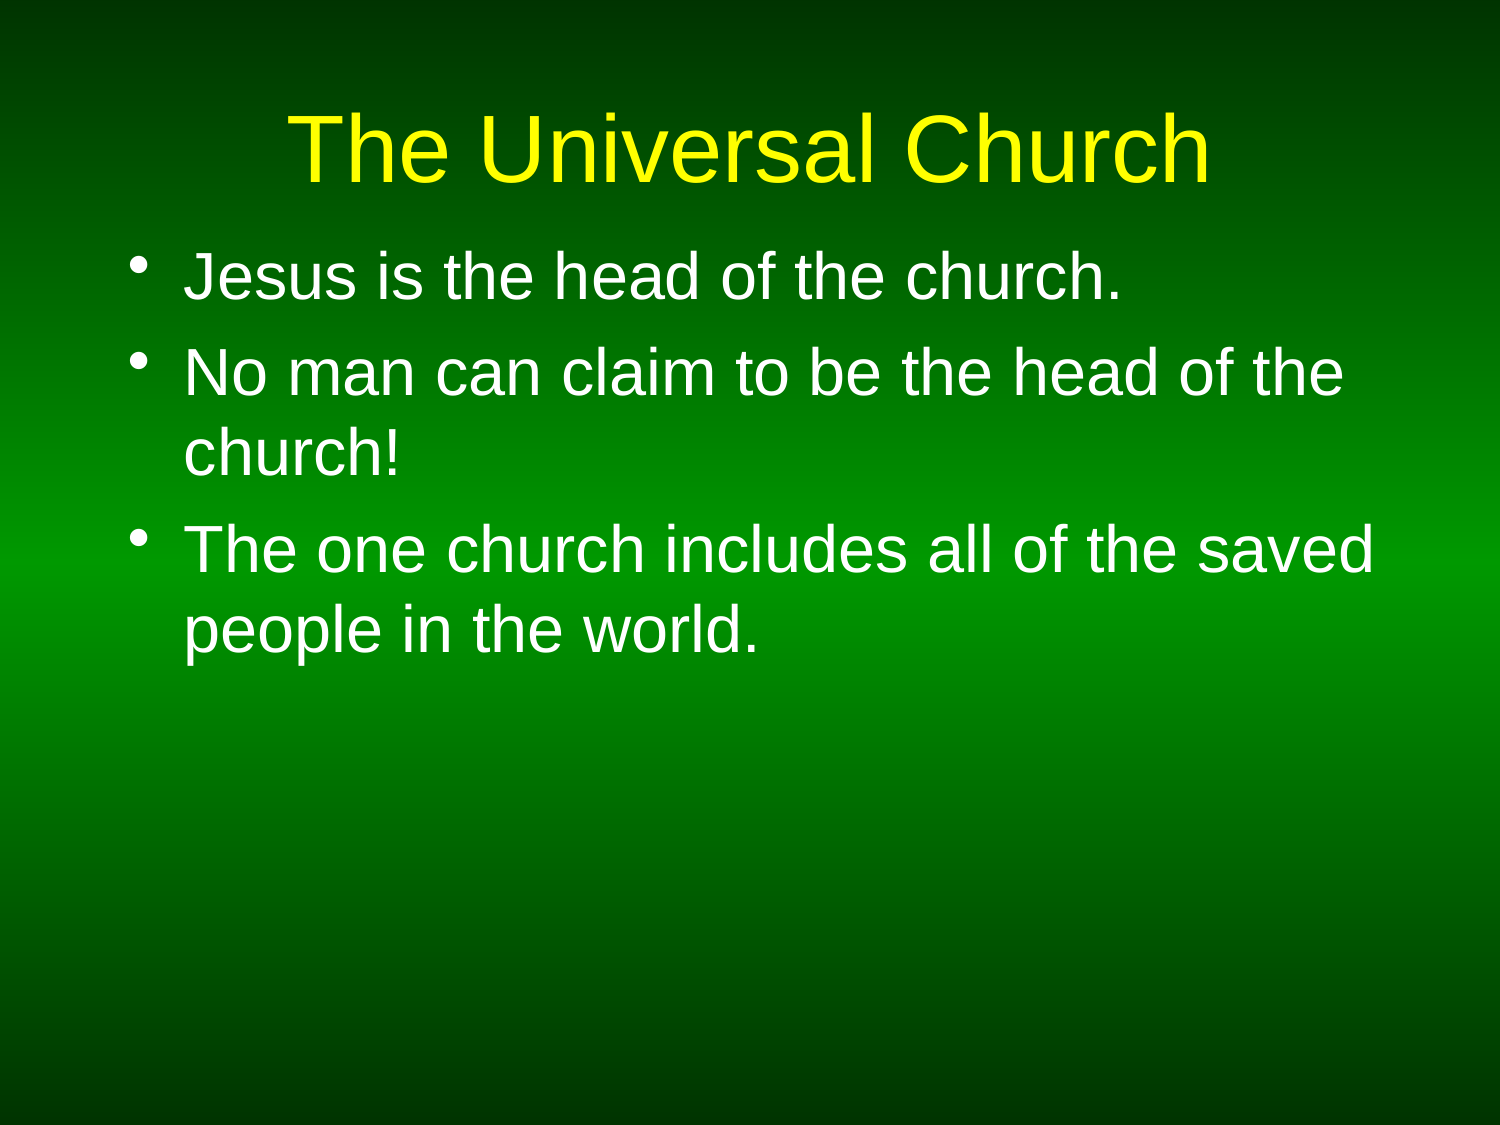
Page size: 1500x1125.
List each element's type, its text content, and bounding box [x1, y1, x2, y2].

list Jesus is the head of the church. No man can claim to be the head of the church! The one church includes all of the saved people in the world. [112, 224, 1463, 1000]
title The Universal Church [37, 50, 1463, 238]
